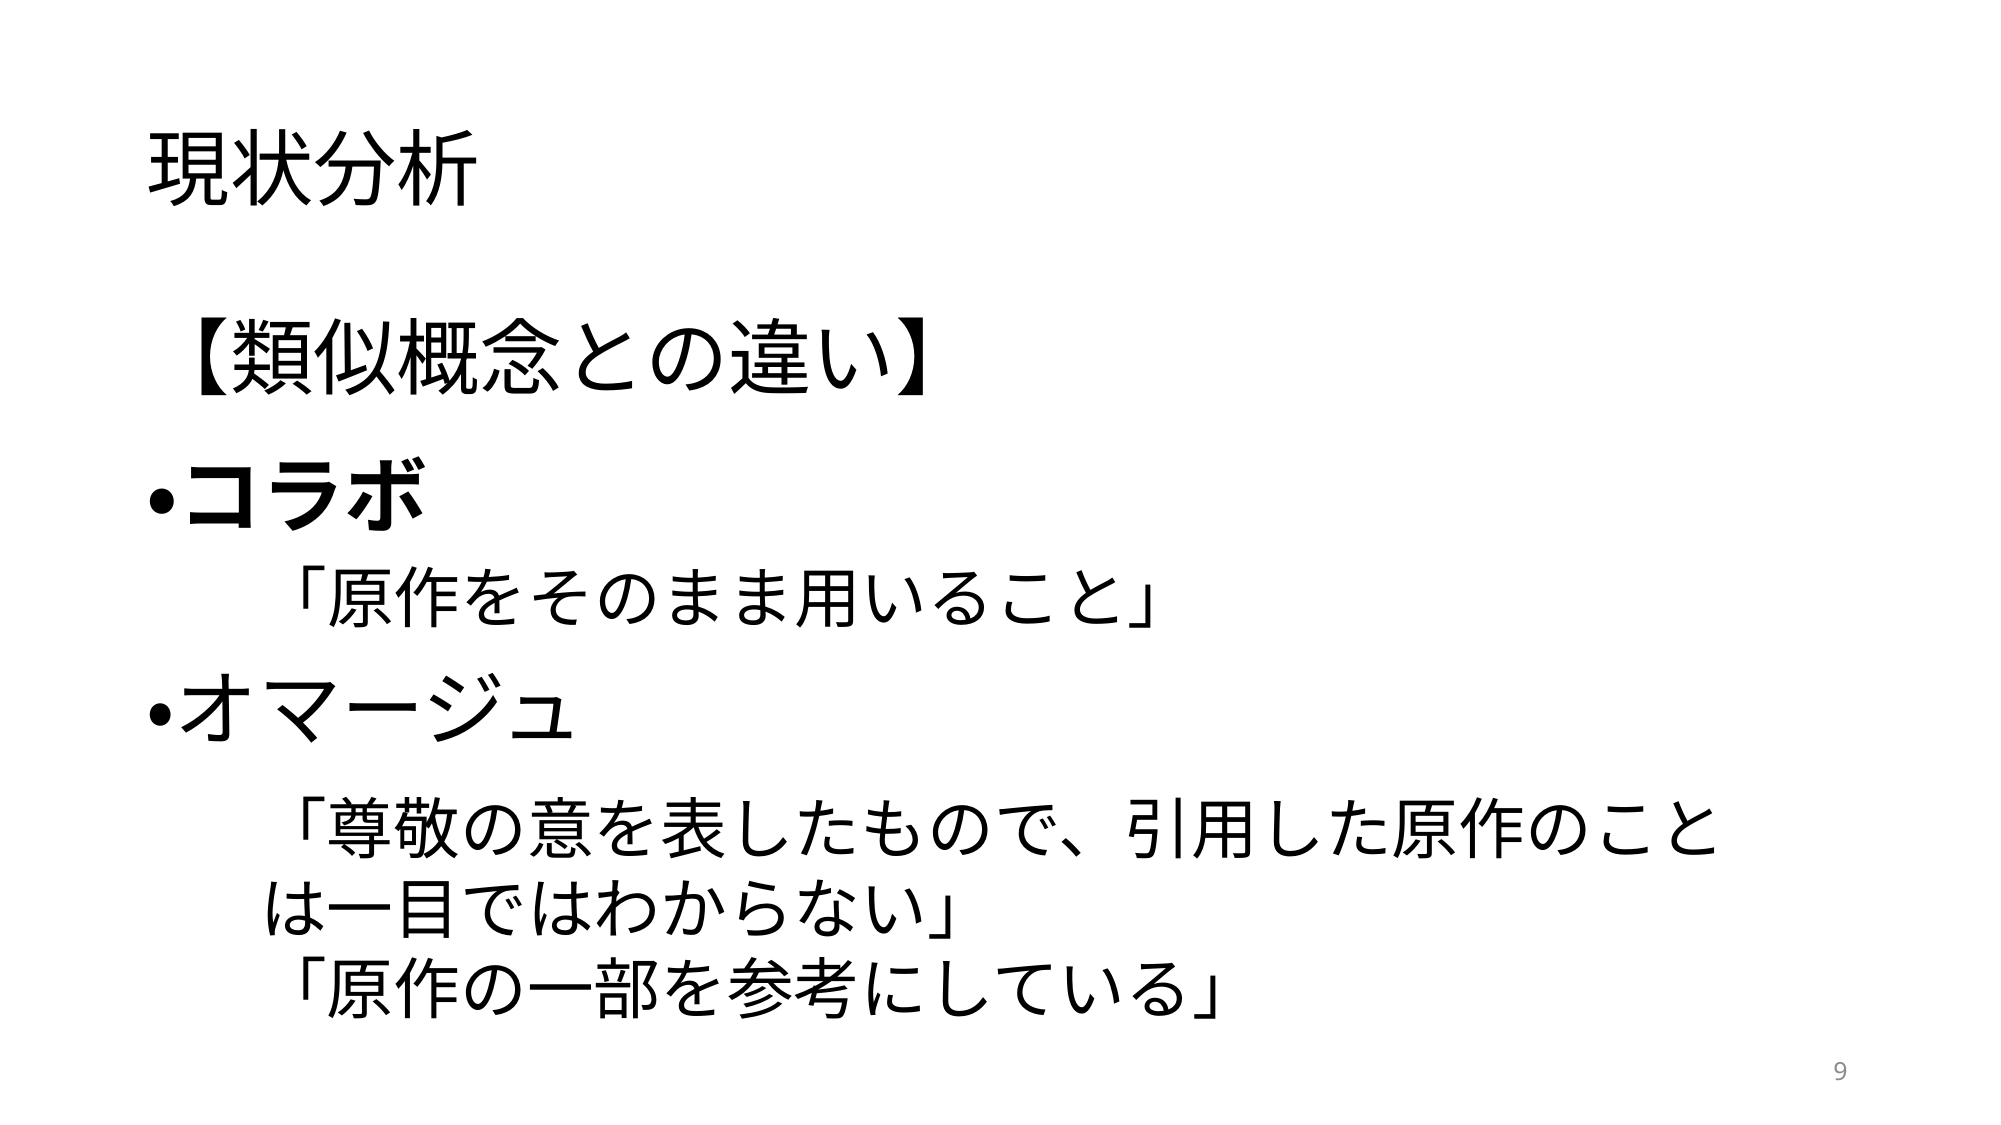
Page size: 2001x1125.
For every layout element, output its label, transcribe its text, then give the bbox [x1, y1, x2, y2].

text_box 「尊敬の意を表したもので、引用した原作のことは一目ではわからない」 「原作の一部を参考にしている」 [245, 779, 1757, 1034]
text_box ・オマージュ [131, 648, 967, 764]
text_box 【類似概念との違い】 [131, 297, 1152, 413]
slide_number 9 [1412, 1042, 1863, 1103]
title ・コラボ [131, 433, 805, 552]
subtitle 「原作をそのまま用いること」 [245, 557, 1746, 634]
text_box 現状分析 [131, 108, 684, 224]
